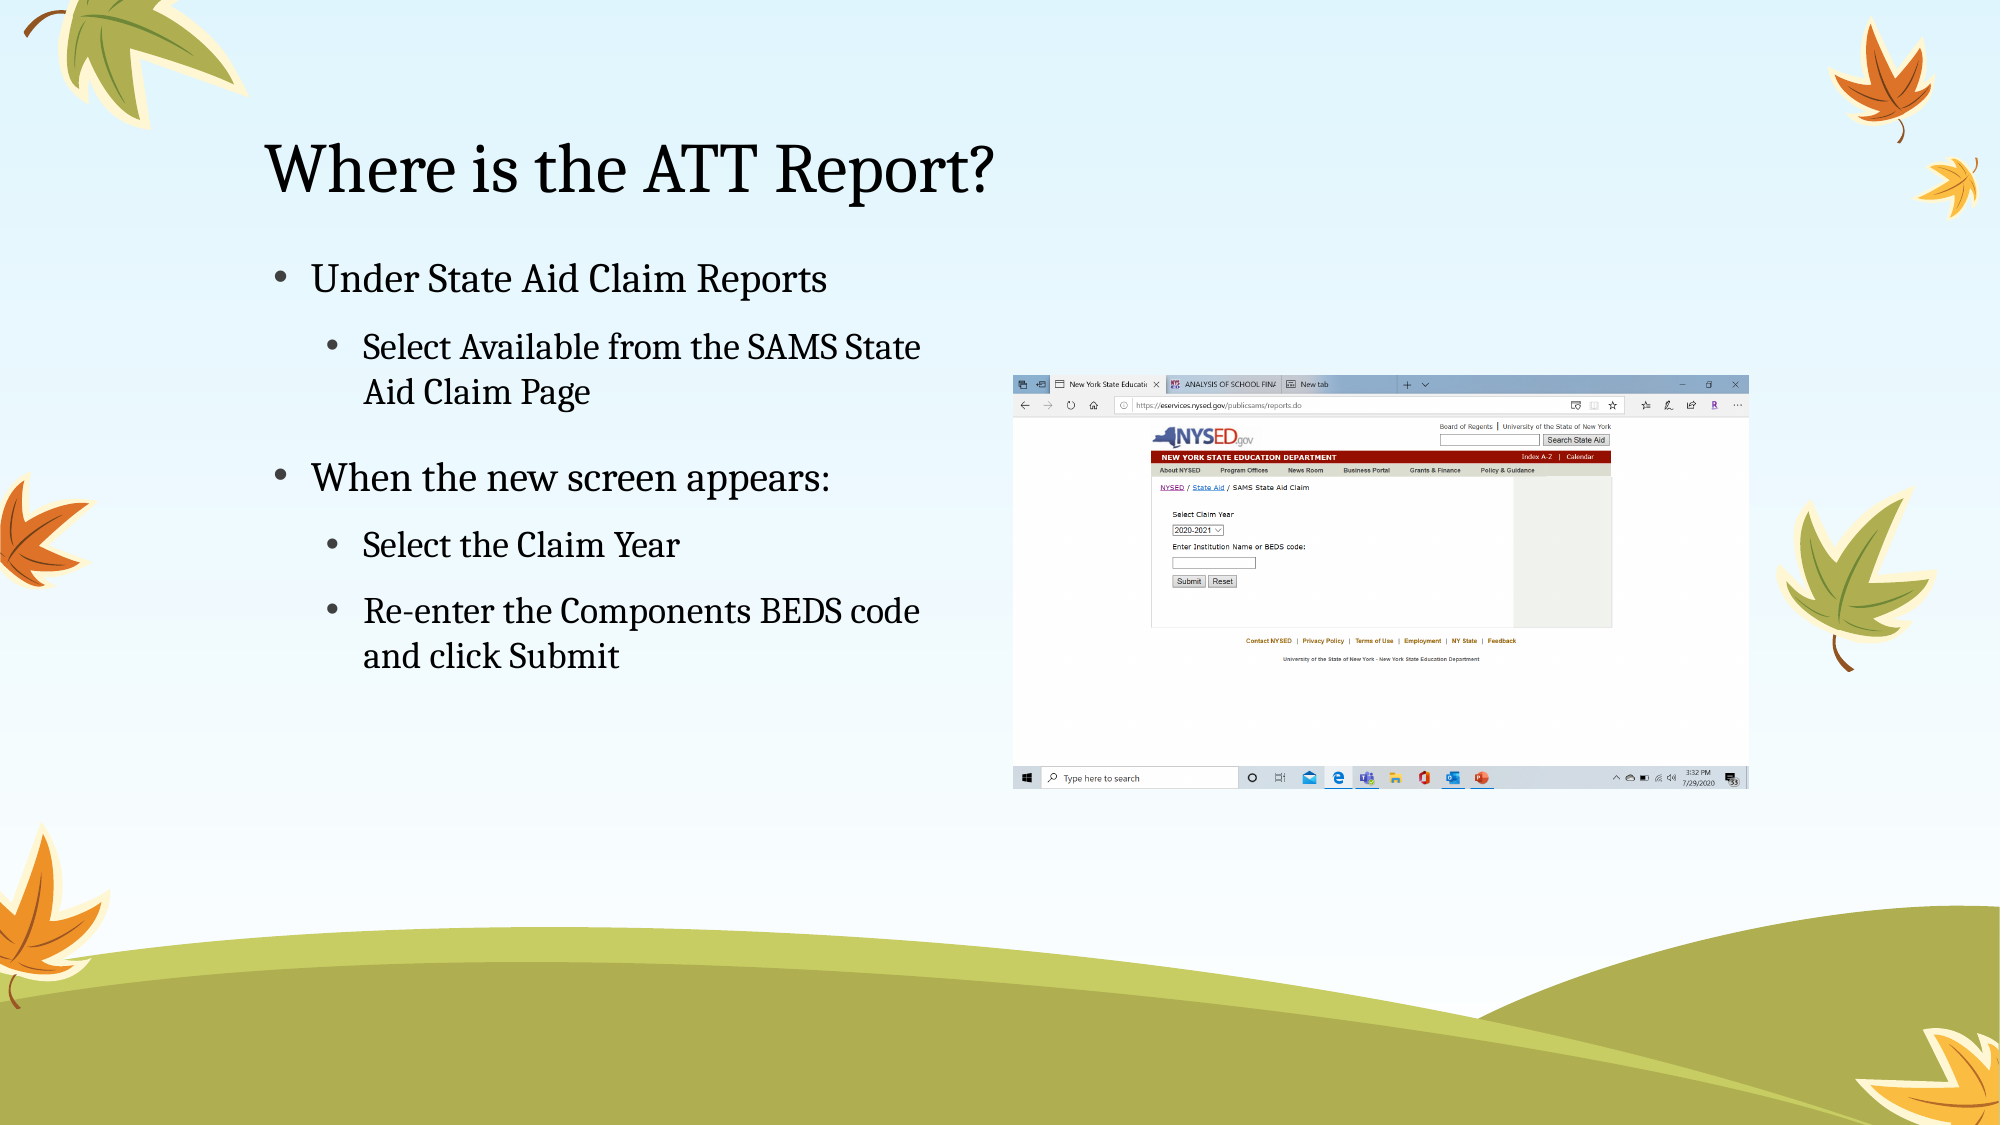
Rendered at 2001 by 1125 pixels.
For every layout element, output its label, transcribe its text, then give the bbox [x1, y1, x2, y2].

title Where is the ATT Report? [249, 12, 1749, 216]
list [1013, 375, 1749, 789]
list Under State Aid Claim Reports Select Available from the SAMS State Aid Claim Page When the new screen appears: Select the Claim Year Re-enter the Components BEDS code and click Submit [250, 243, 986, 921]
